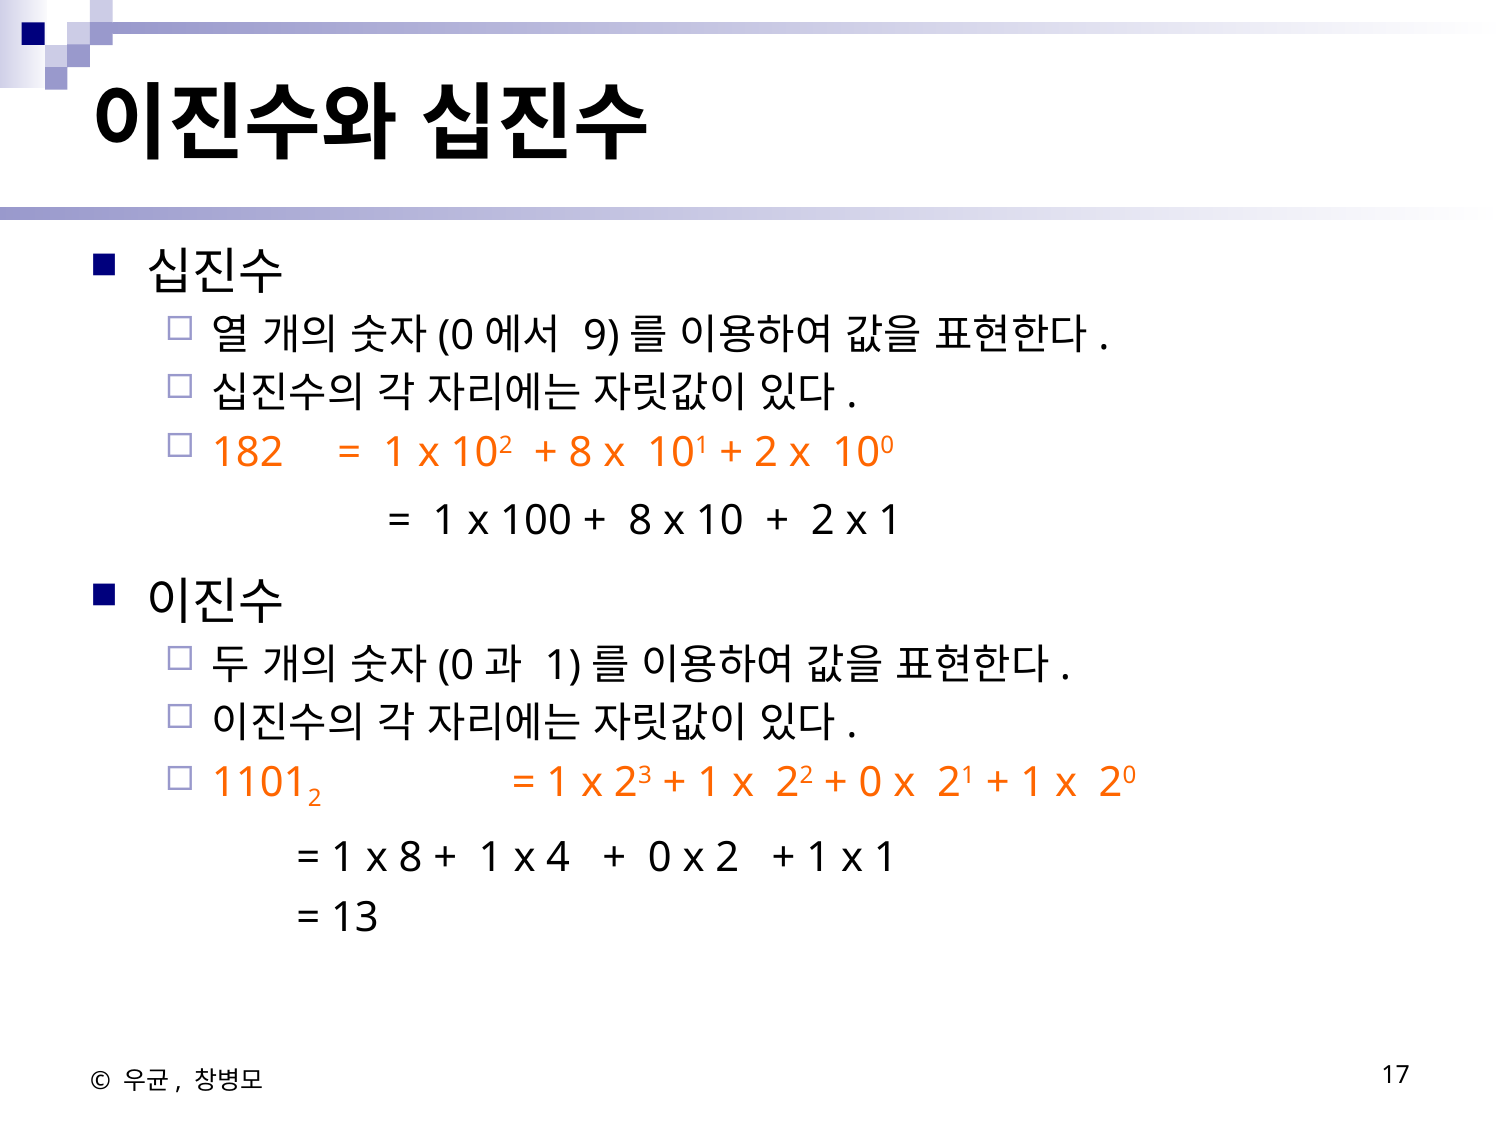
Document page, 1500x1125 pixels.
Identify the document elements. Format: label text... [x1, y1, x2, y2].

slide_number 17 [1074, 1025, 1425, 1100]
list 십진수 열 개의 숫자(0에서 9)를 이용하여 값을 표현한다. 십진수의 각 자리에는 자릿값이 있다. 182 = 1 x 102 + 8 x 101 + 2 x 100 = 1 x 100 + 8 x 10 + 2 x 1 이진수 두 개의 숫자(0과 1)를 이용하여 값을 표현한다. 이진수의 각 자리에는 자릿값이 있다. 11012 = 1 x 23 + 1 x 22 + 0 x 21 + 1 x 20 = 1 x 8 + 1 x 4 + 0 x 2 + 1 x 1 = 13 [75, 231, 1425, 1024]
title 이진수와 십진수 [76, 42, 1427, 197]
slide_number © 우균, 창병모 [75, 1024, 425, 1103]
